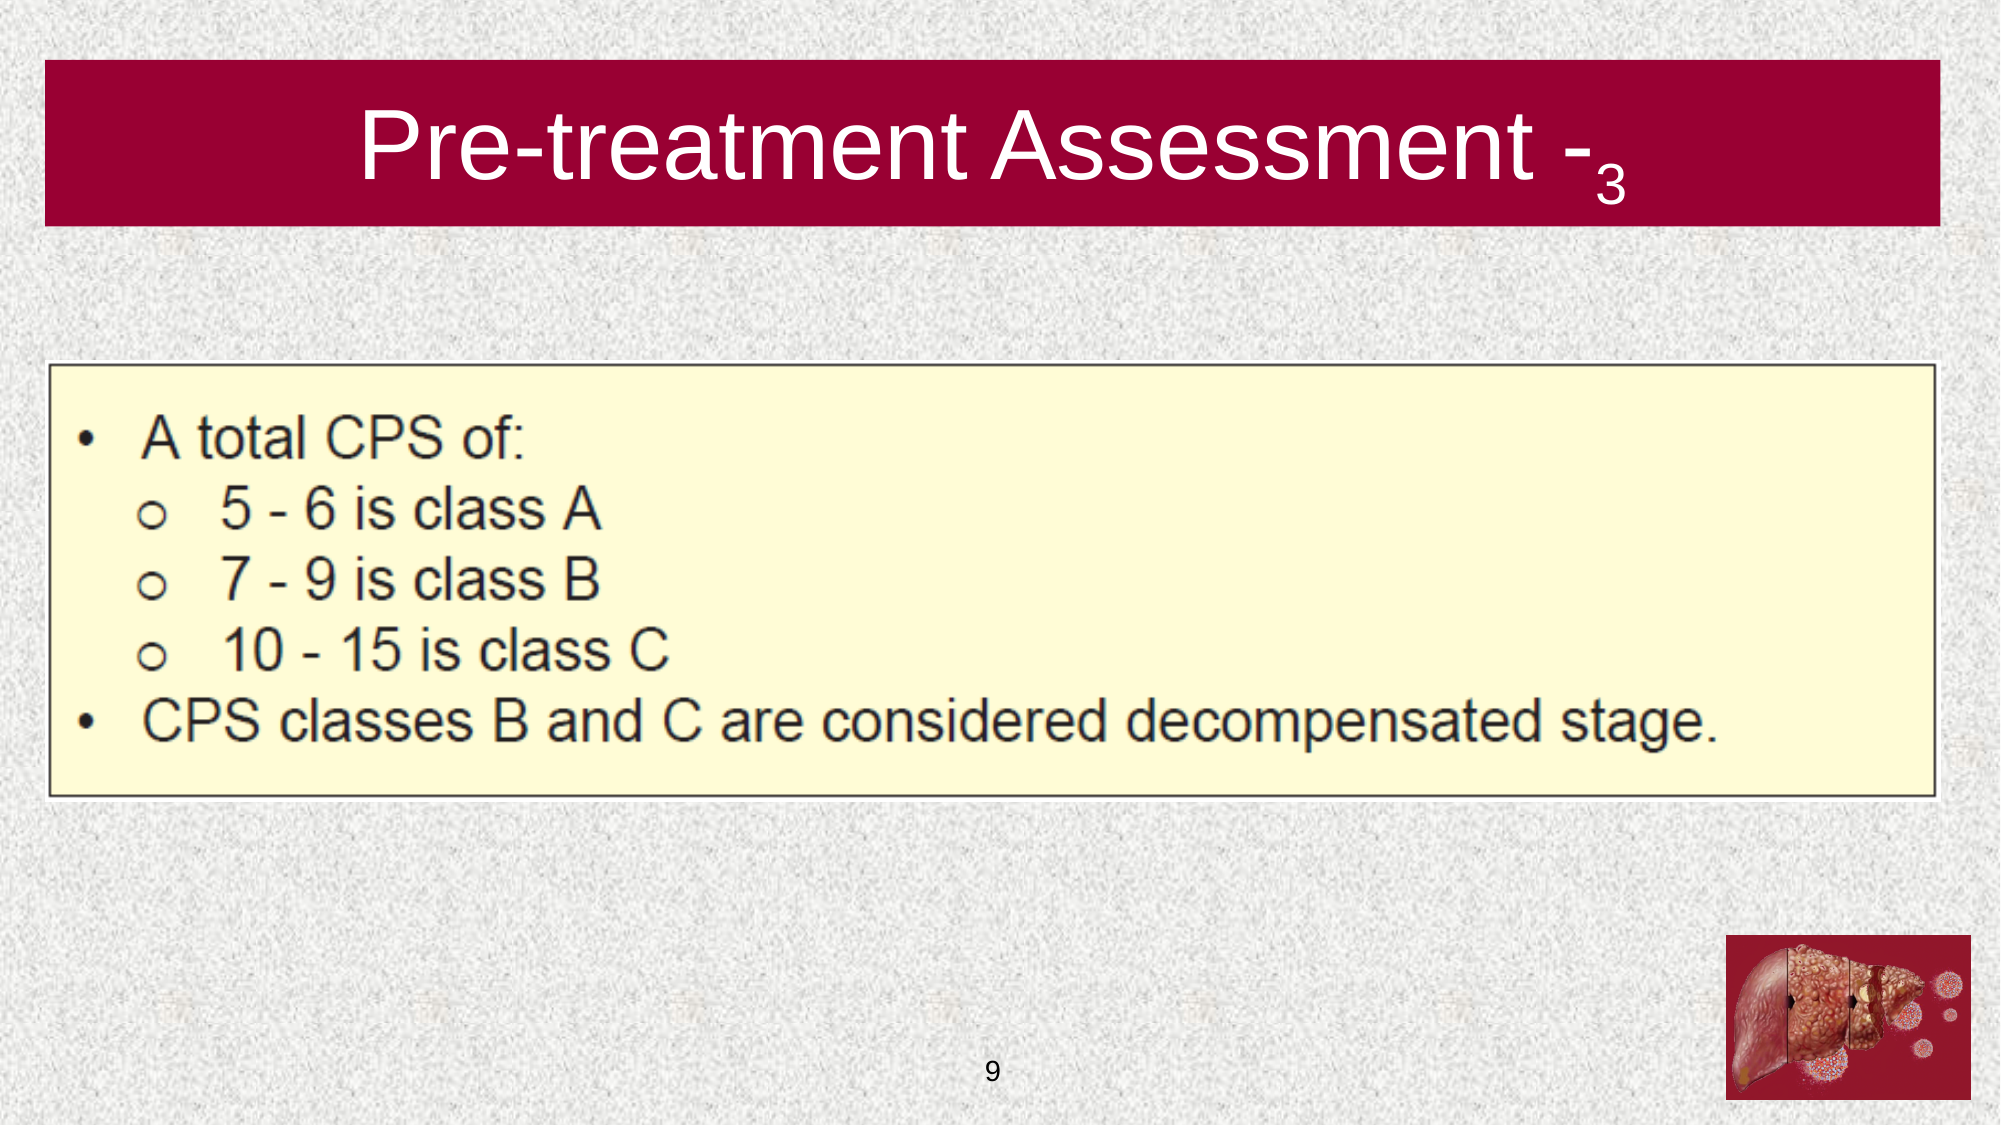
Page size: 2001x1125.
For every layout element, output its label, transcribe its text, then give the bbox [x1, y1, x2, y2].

picture [0, 0, 2001, 1125]
text_box Pre-treatment Assessment -3 [45, 59, 1941, 227]
text_box 9 [759, 1039, 1227, 1100]
